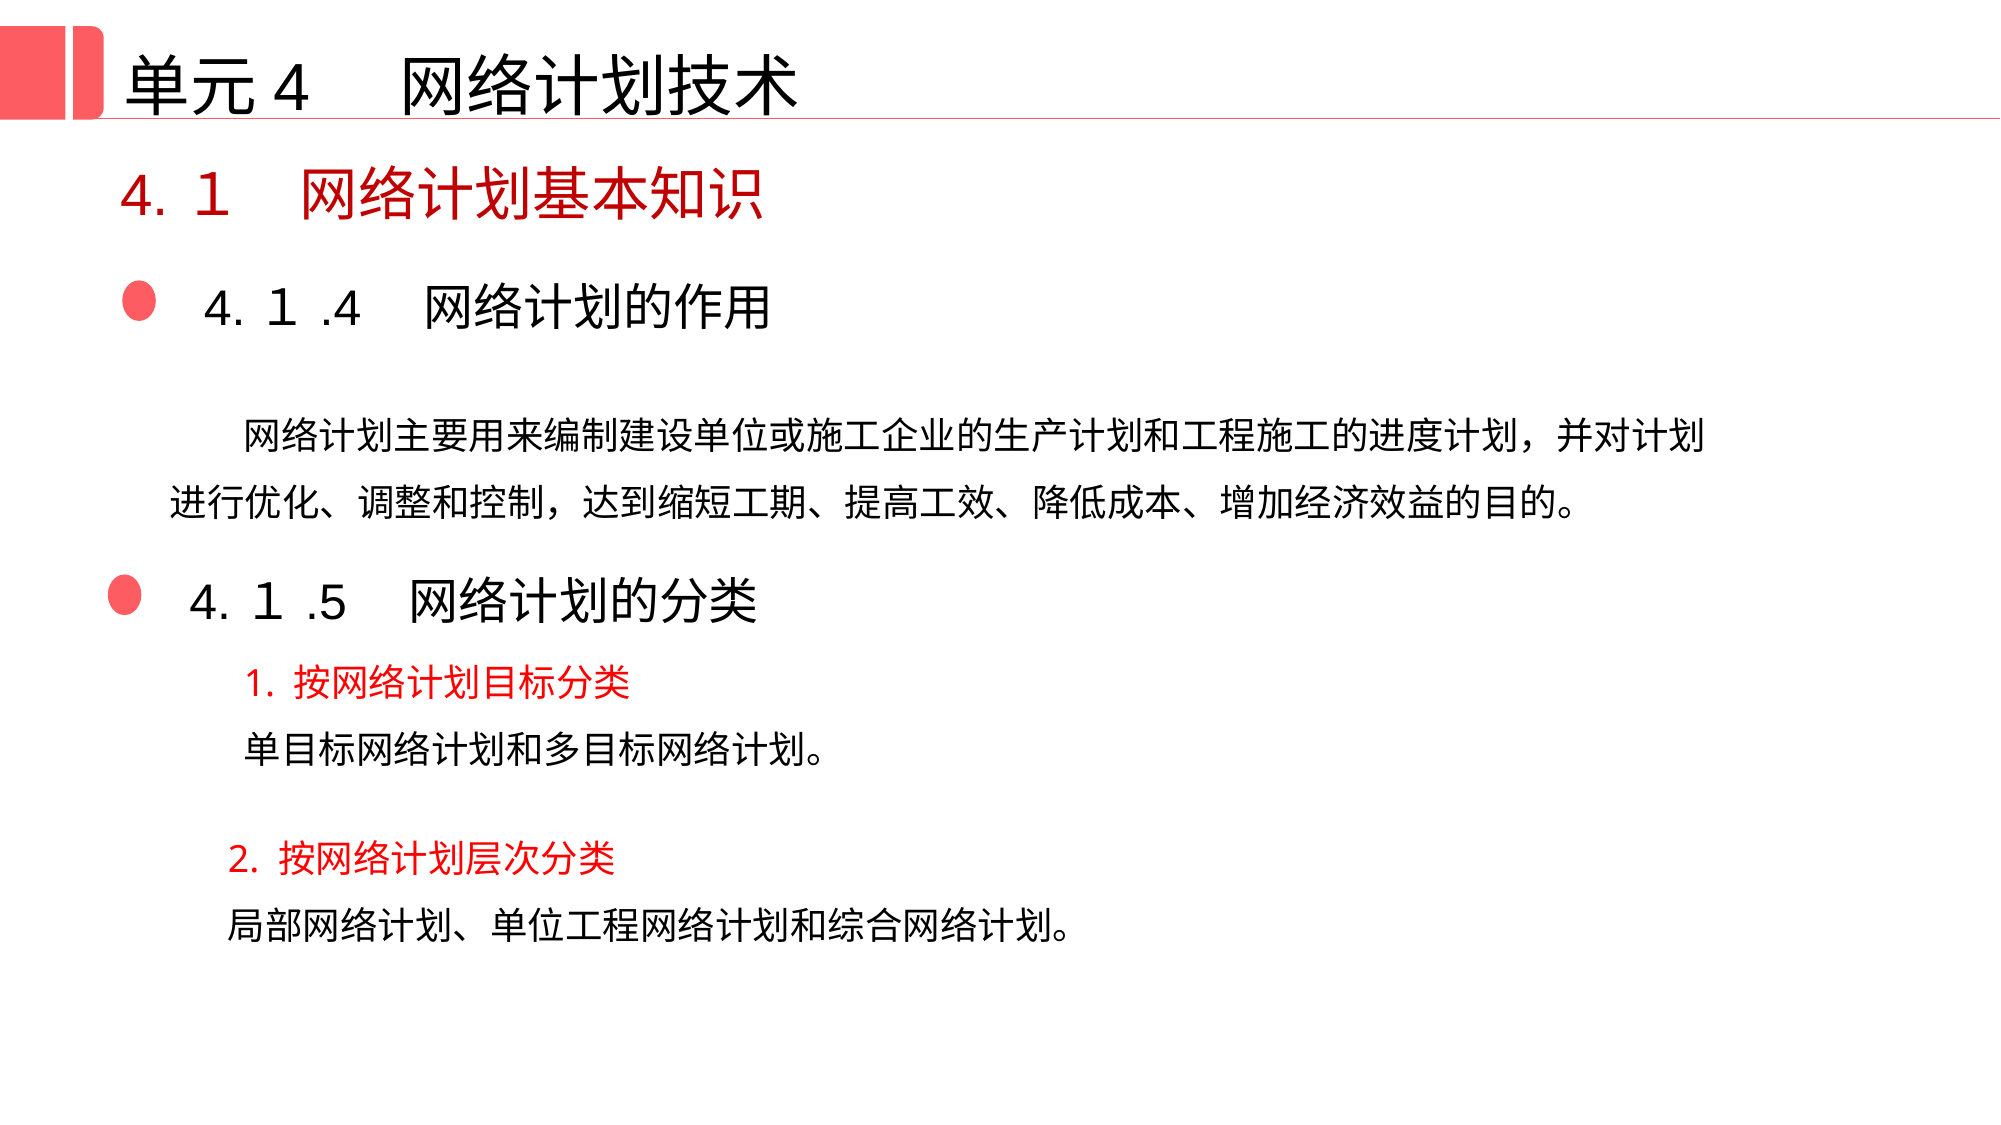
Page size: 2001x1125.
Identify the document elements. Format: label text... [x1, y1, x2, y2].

text_box 4.１.5 网络计划的分类 [174, 562, 1162, 638]
text_box [107, 574, 142, 616]
text_box 网络计划主要用来编制建设单位或施工企业的生产计划和工程施工的进度计划，并对计划进行优化、调整和控制，达到缩短工期、提高工效、降低成本、增加经济效益的目的。 [154, 381, 1755, 532]
text_box 1. 按网络计划目标分类 单目标网络计划和多目标网络计划。 [154, 628, 1755, 779]
text_box 2. 按网络计划层次分类 局部网络计划、单位工程网络计划和综合网络计划。 [139, 804, 1739, 955]
text_box 4.１ 网络计划基本知识 [105, 149, 781, 235]
list 单元4 网络计划技术 [108, 12, 1891, 248]
text_box 4.１.4 网络计划的作用 [189, 268, 1177, 344]
text_box [122, 280, 156, 321]
